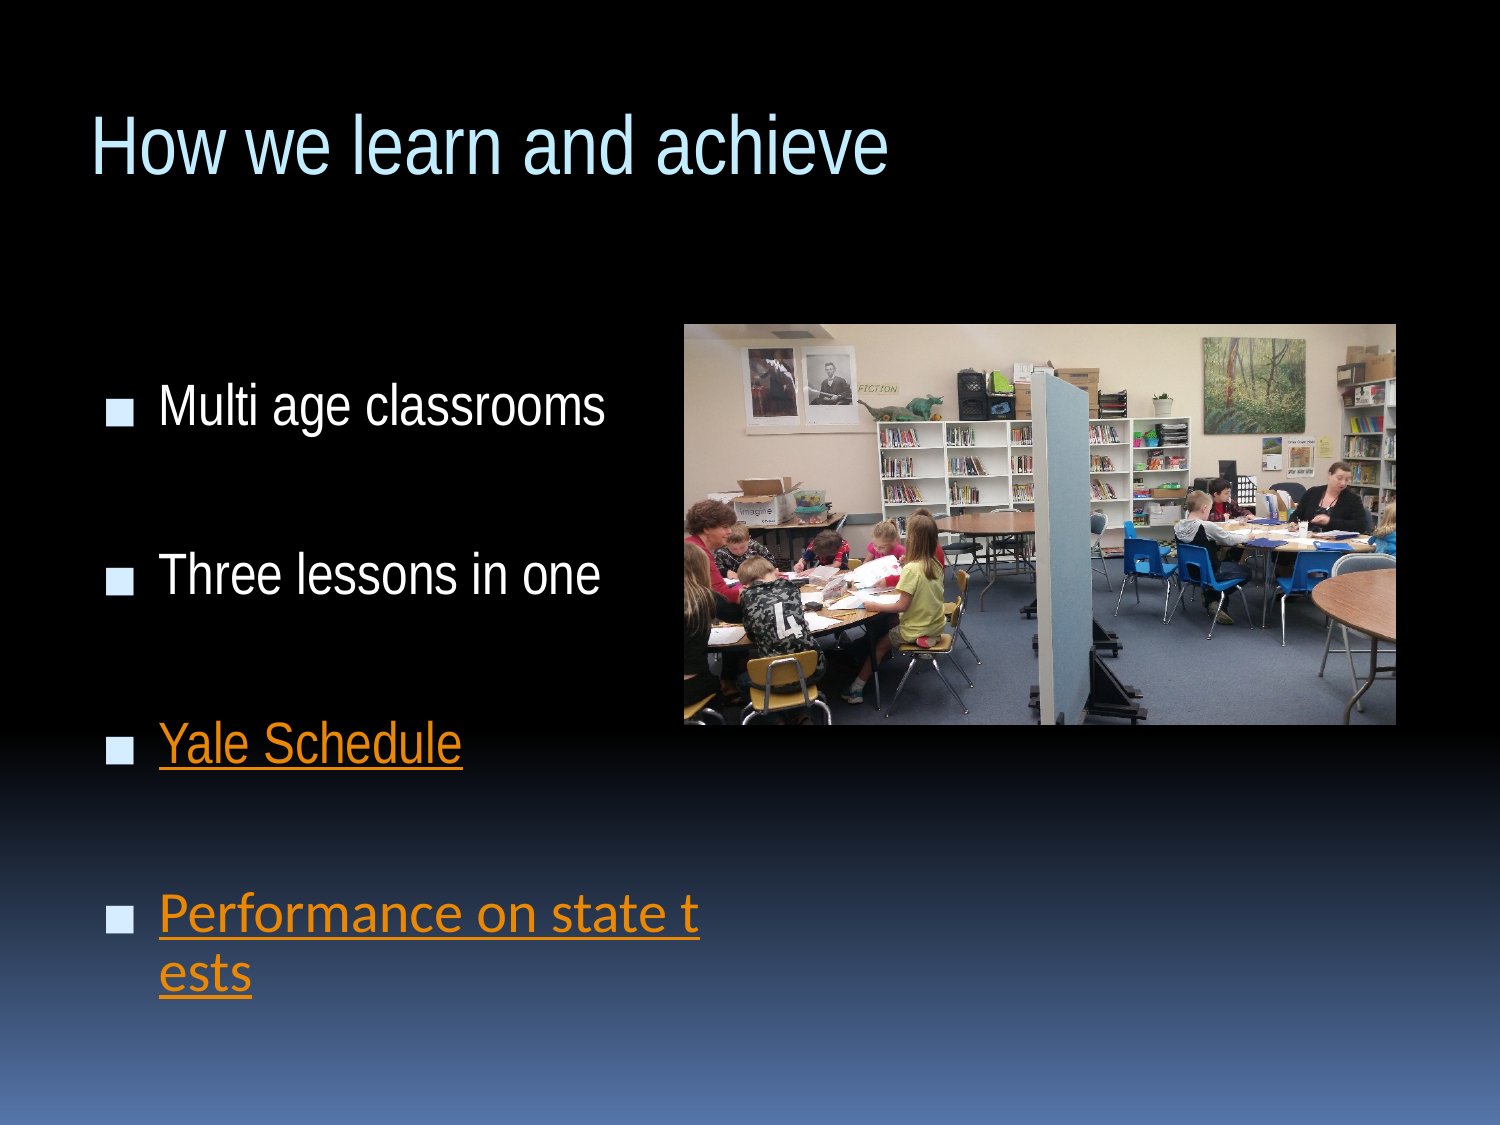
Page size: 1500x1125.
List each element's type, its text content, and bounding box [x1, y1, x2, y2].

title How we learn and achieve [75, 83, 1425, 234]
list Multi age classrooms Three lessons in one Yale Schedule Performance on state tests [76, 275, 739, 1033]
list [684, 324, 1396, 726]
